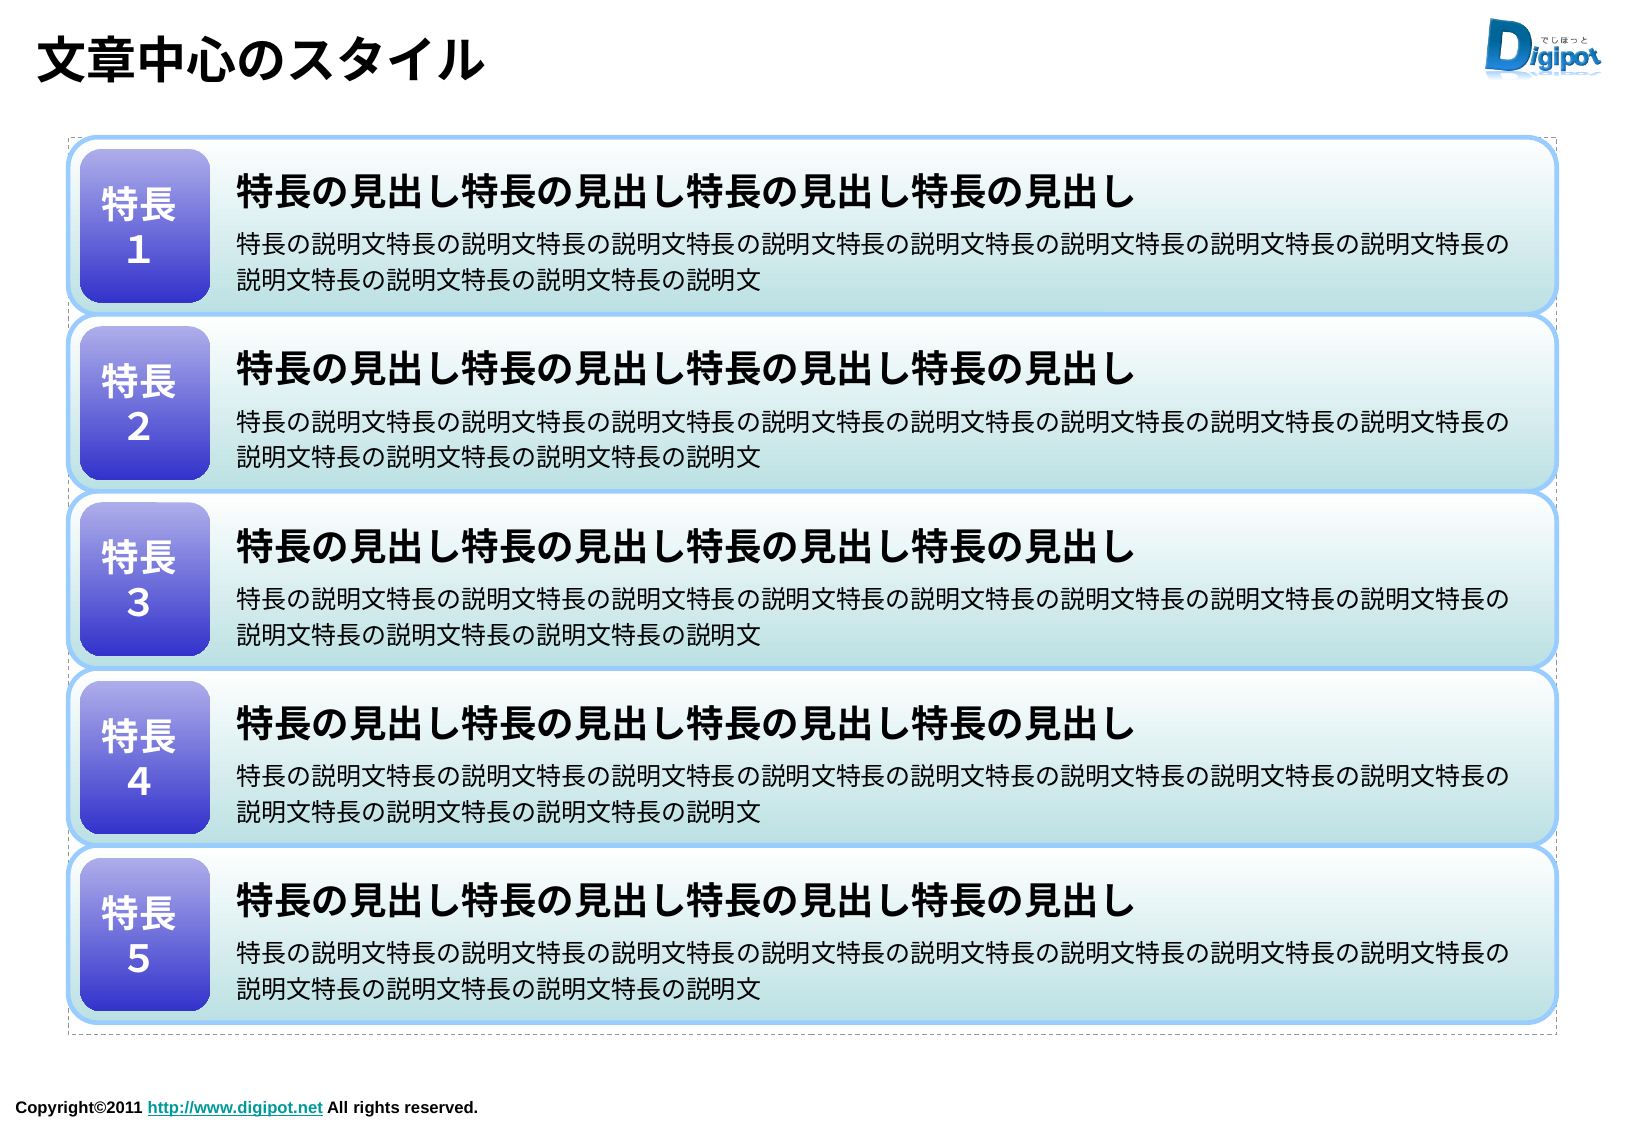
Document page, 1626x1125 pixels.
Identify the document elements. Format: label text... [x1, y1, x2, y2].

text_box 特長の説明文特長の説明文特長の説明文特長の説明文特長の説明文特長の説明文特長の説明文特長の説明文特長の説明文特長の説明文特長の説明文特長の説明文 [221, 215, 1534, 303]
text_box [80, 857, 211, 882]
text_box 特長の説明文特長の説明文特長の説明文特長の説明文特長の説明文特長の説明文特長の説明文特長の説明文特長の説明文特長の説明文特長の説明文特長の説明文 [221, 924, 1534, 1011]
text_box [68, 314, 1557, 491]
text_box [80, 456, 211, 480]
text_box 特長２ [68, 350, 211, 456]
text_box 特長の見出し特長の見出し特長の見出し特長の見出し [221, 160, 1545, 221]
text_box [80, 502, 211, 527]
text_box [68, 668, 1557, 846]
text_box [80, 632, 211, 656]
text_box [80, 326, 211, 350]
text_box [80, 988, 211, 1012]
text_box 特長の見出し特長の見出し特長の見出し特長の見出し [221, 869, 1545, 930]
text_box 特長５ [68, 882, 211, 988]
text_box 特長３ [68, 527, 211, 632]
text_box 特長の説明文特長の説明文特長の説明文特長の説明文特長の説明文特長の説明文特長の説明文特長の説明文特長の説明文特長の説明文特長の説明文特長の説明文 [221, 747, 1534, 834]
text_box [68, 491, 1557, 668]
text_box 特長１ [68, 173, 211, 279]
text_box [80, 148, 211, 173]
picture [1485, 18, 1602, 82]
text_box [68, 137, 1557, 314]
text_box [80, 811, 211, 835]
text_box 特長の見出し特長の見出し特長の見出し特長の見出し [221, 337, 1545, 398]
text_box 特長４ [68, 705, 211, 811]
text_box [68, 845, 1557, 1023]
text_box 特長の見出し特長の見出し特長の見出し特長の見出し [221, 515, 1545, 575]
text_box [80, 680, 211, 705]
text_box [80, 279, 211, 303]
text_box 特長の説明文特長の説明文特長の説明文特長の説明文特長の説明文特長の説明文特長の説明文特長の説明文特長の説明文特長の説明文特長の説明文特長の説明文 [221, 392, 1534, 480]
text_box 特長の見出し特長の見出し特長の見出し特長の見出し [221, 692, 1545, 752]
text_box 特長の説明文特長の説明文特長の説明文特長の説明文特長の説明文特長の説明文特長の説明文特長の説明文特長の説明文特長の説明文特長の説明文特長の説明文 [221, 570, 1534, 657]
title 文章中心のスタイル [21, 19, 881, 98]
